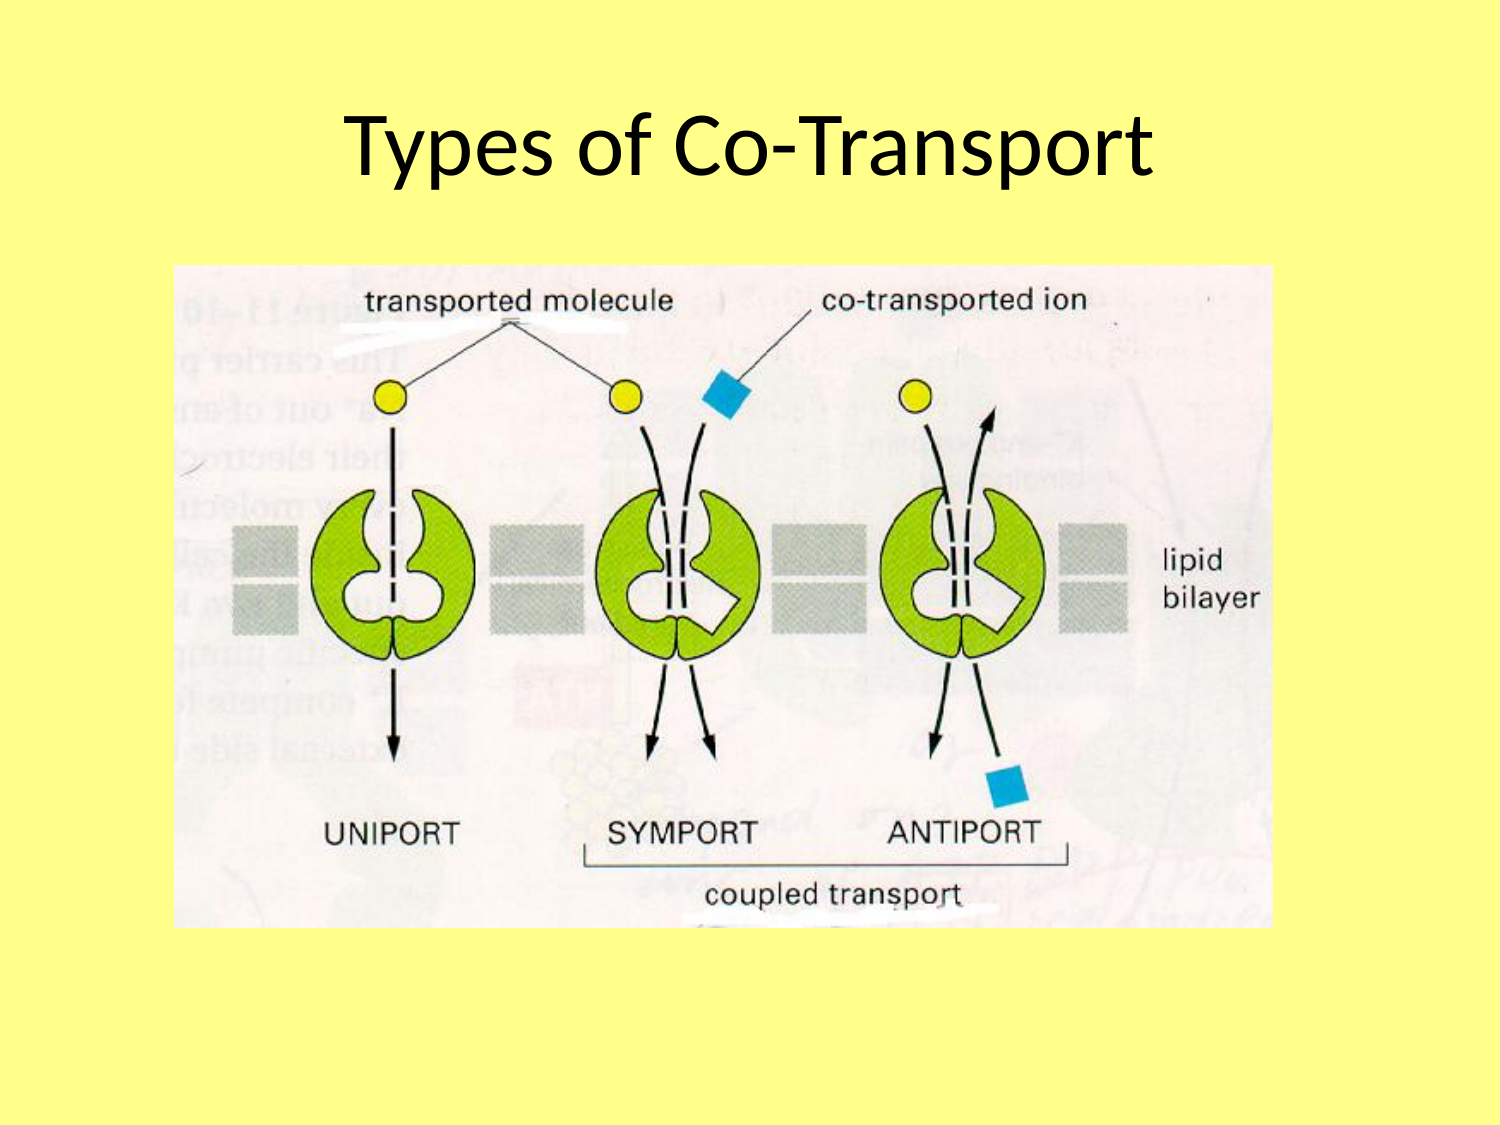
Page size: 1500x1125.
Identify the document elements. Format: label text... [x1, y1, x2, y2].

picture [174, 265, 1273, 929]
title Types of Co-Transport [75, 45, 1425, 233]
